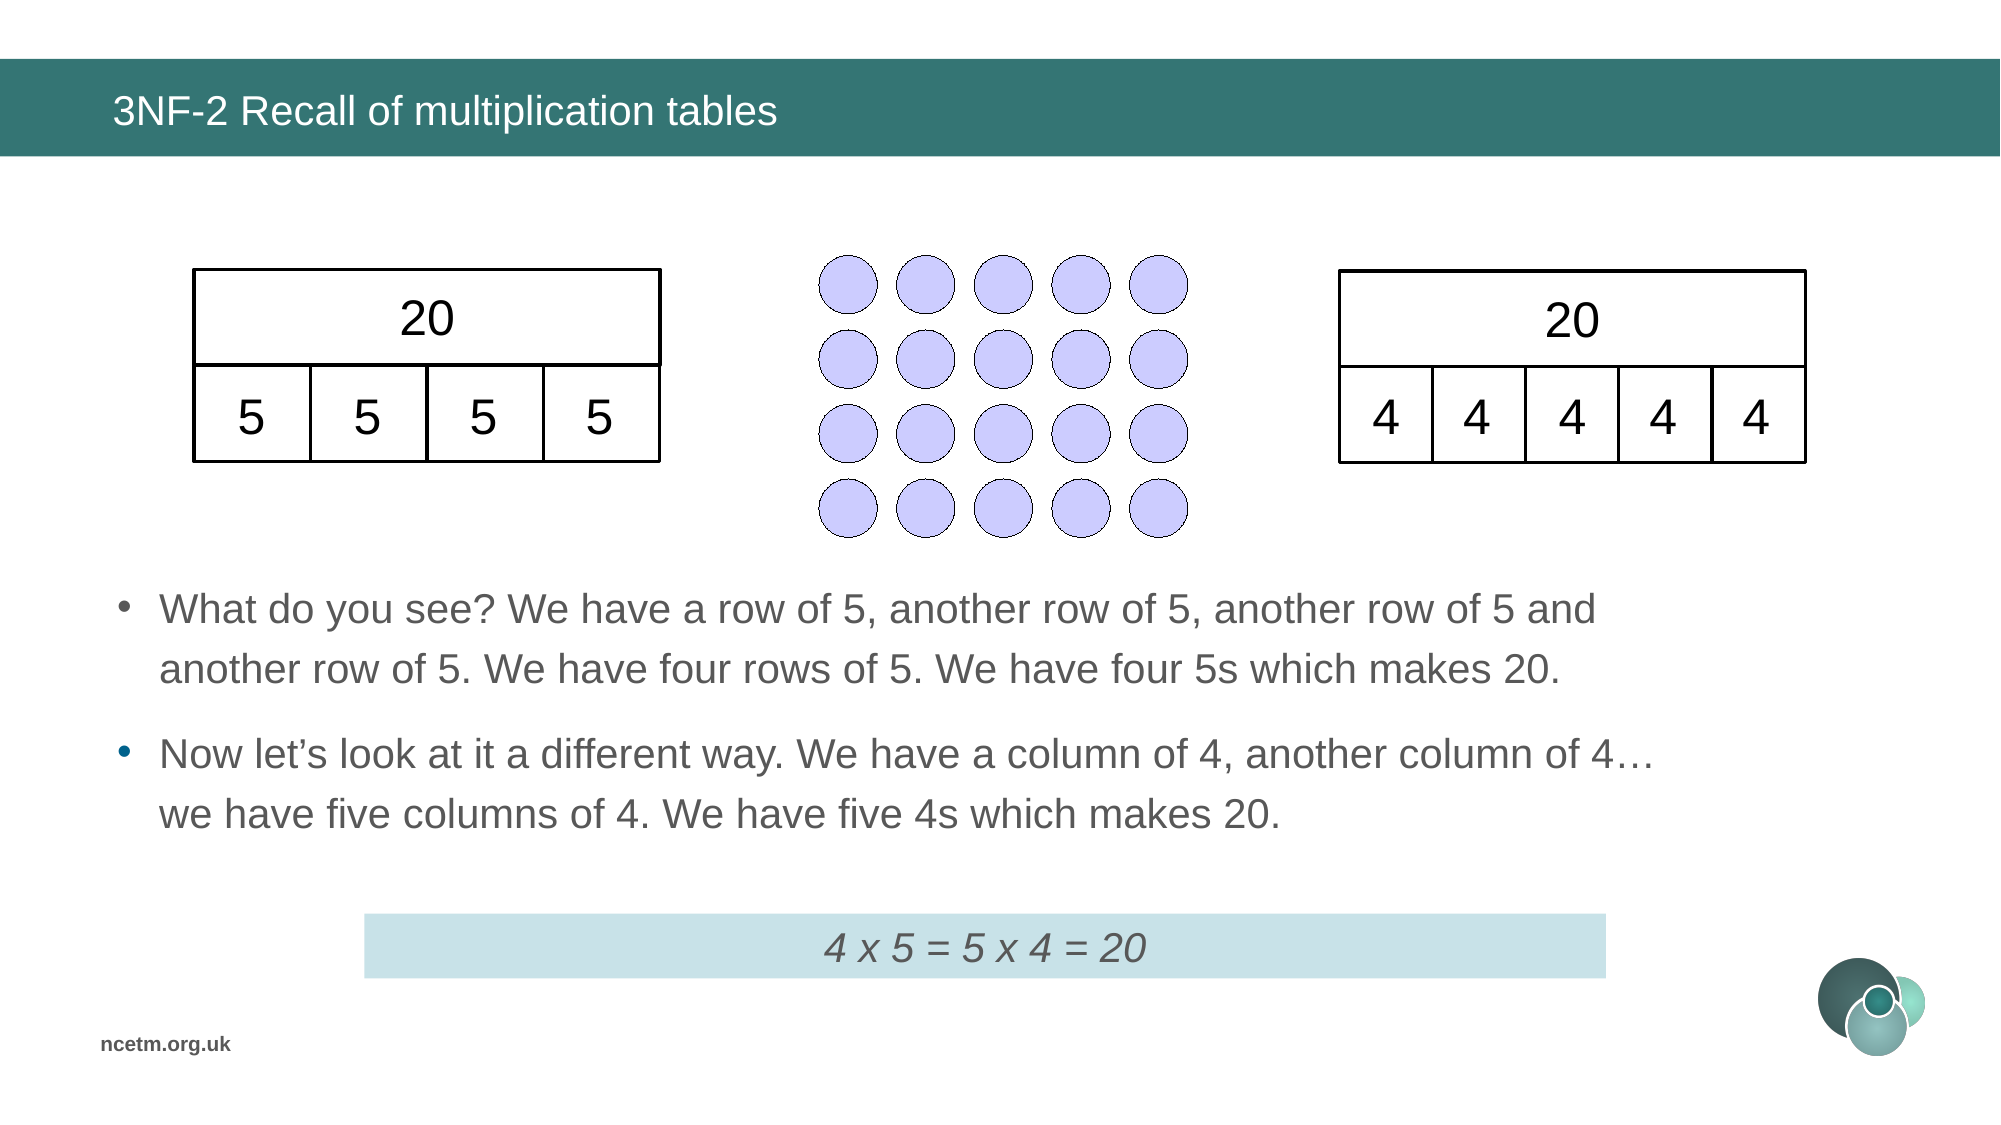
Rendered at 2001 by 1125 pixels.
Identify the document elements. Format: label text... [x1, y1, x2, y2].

text_box [818, 478, 878, 538]
text_box [1129, 255, 1188, 314]
text_box [1129, 478, 1188, 538]
text_box [1129, 404, 1188, 463]
text_box [974, 255, 1033, 314]
text_box [1051, 404, 1111, 463]
title 3NF-2 Recall of multiplication tables [97, 76, 1945, 147]
text_box [896, 329, 955, 389]
text_box [974, 404, 1033, 463]
text_box [974, 329, 1033, 389]
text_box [193, 268, 661, 462]
text_box What do you see? We have a row of 5, another row of 5, another row of 5 and another row of 5. We have four rows of 5. We have four 5s which makes 20. Now let’s look at it a different way. We have a column of 4, another column of 4… we have five columns of 4. We have five 4s which makes 20. [102, 563, 1708, 783]
text_box [1051, 329, 1111, 389]
text_box 4 x 5 = 5 x 4 = 20 [364, 913, 1606, 979]
picture [1818, 958, 1925, 1056]
text_box [818, 255, 878, 314]
text_box [896, 255, 955, 314]
text_box [818, 404, 878, 463]
text_box [896, 478, 955, 538]
text_box [1129, 329, 1188, 389]
text_box [896, 404, 955, 463]
text_box [818, 329, 878, 389]
text_box [1051, 478, 1111, 538]
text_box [1338, 270, 1806, 464]
text_box [974, 478, 1033, 538]
text_box [1051, 255, 1111, 314]
